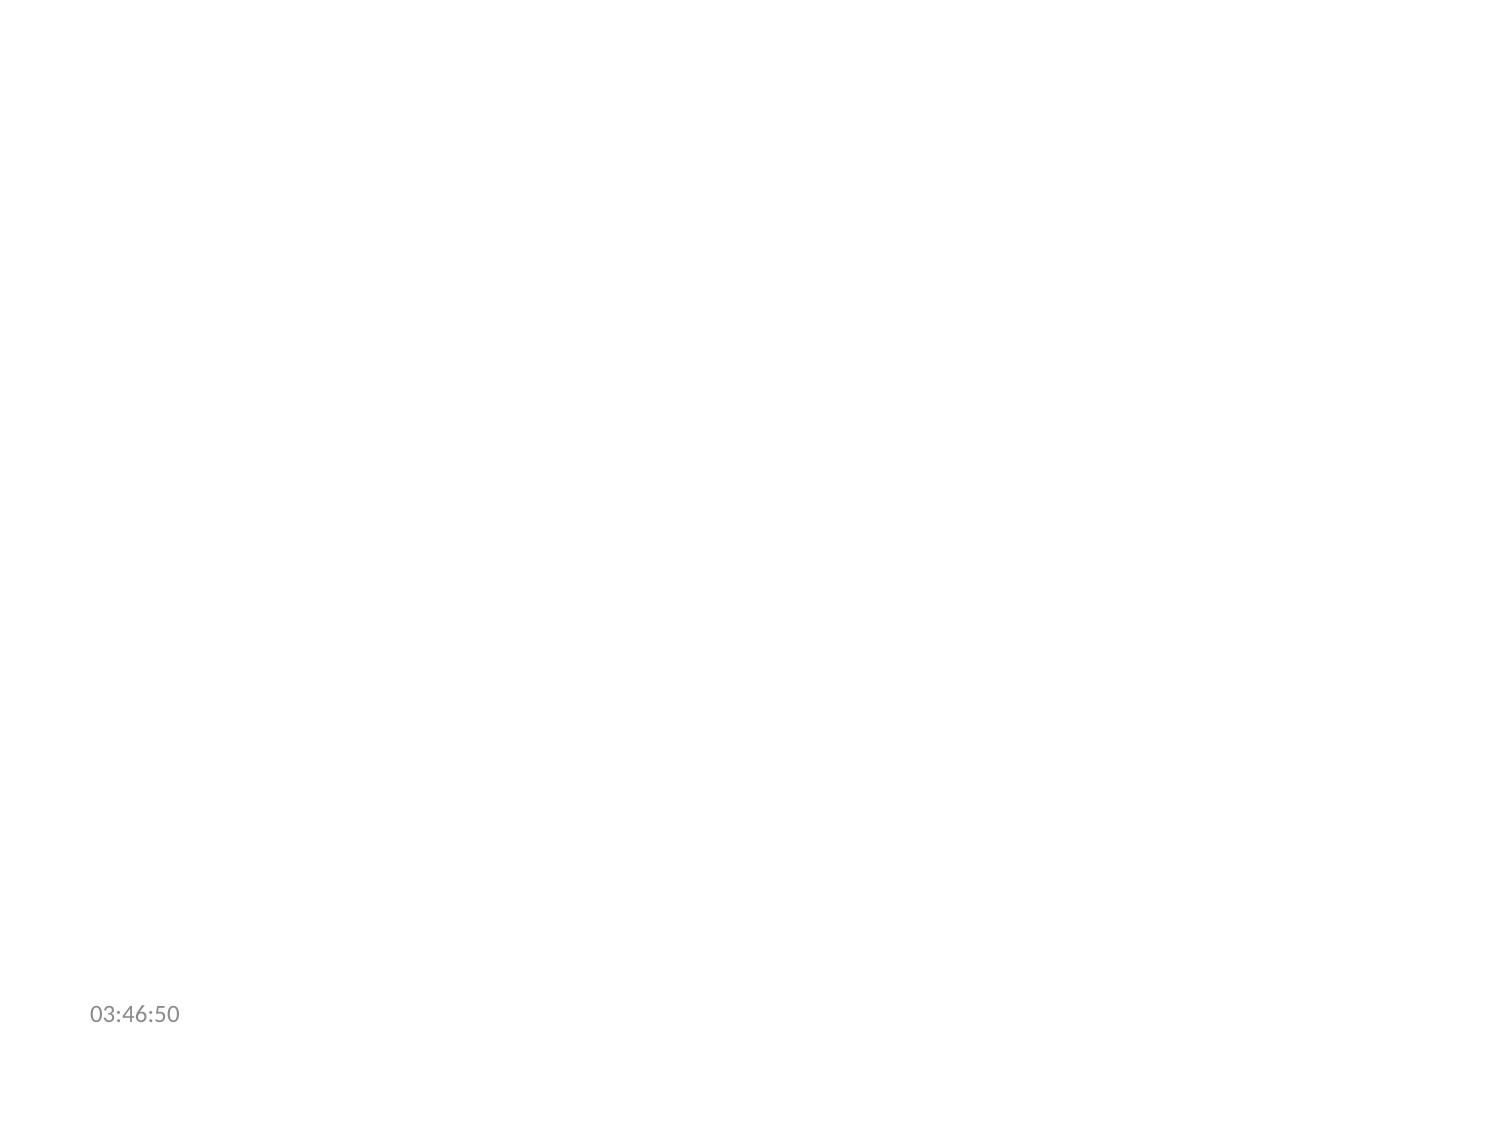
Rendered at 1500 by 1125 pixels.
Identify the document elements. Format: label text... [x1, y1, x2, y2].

text_box 15:35:09 [75, 982, 425, 1043]
